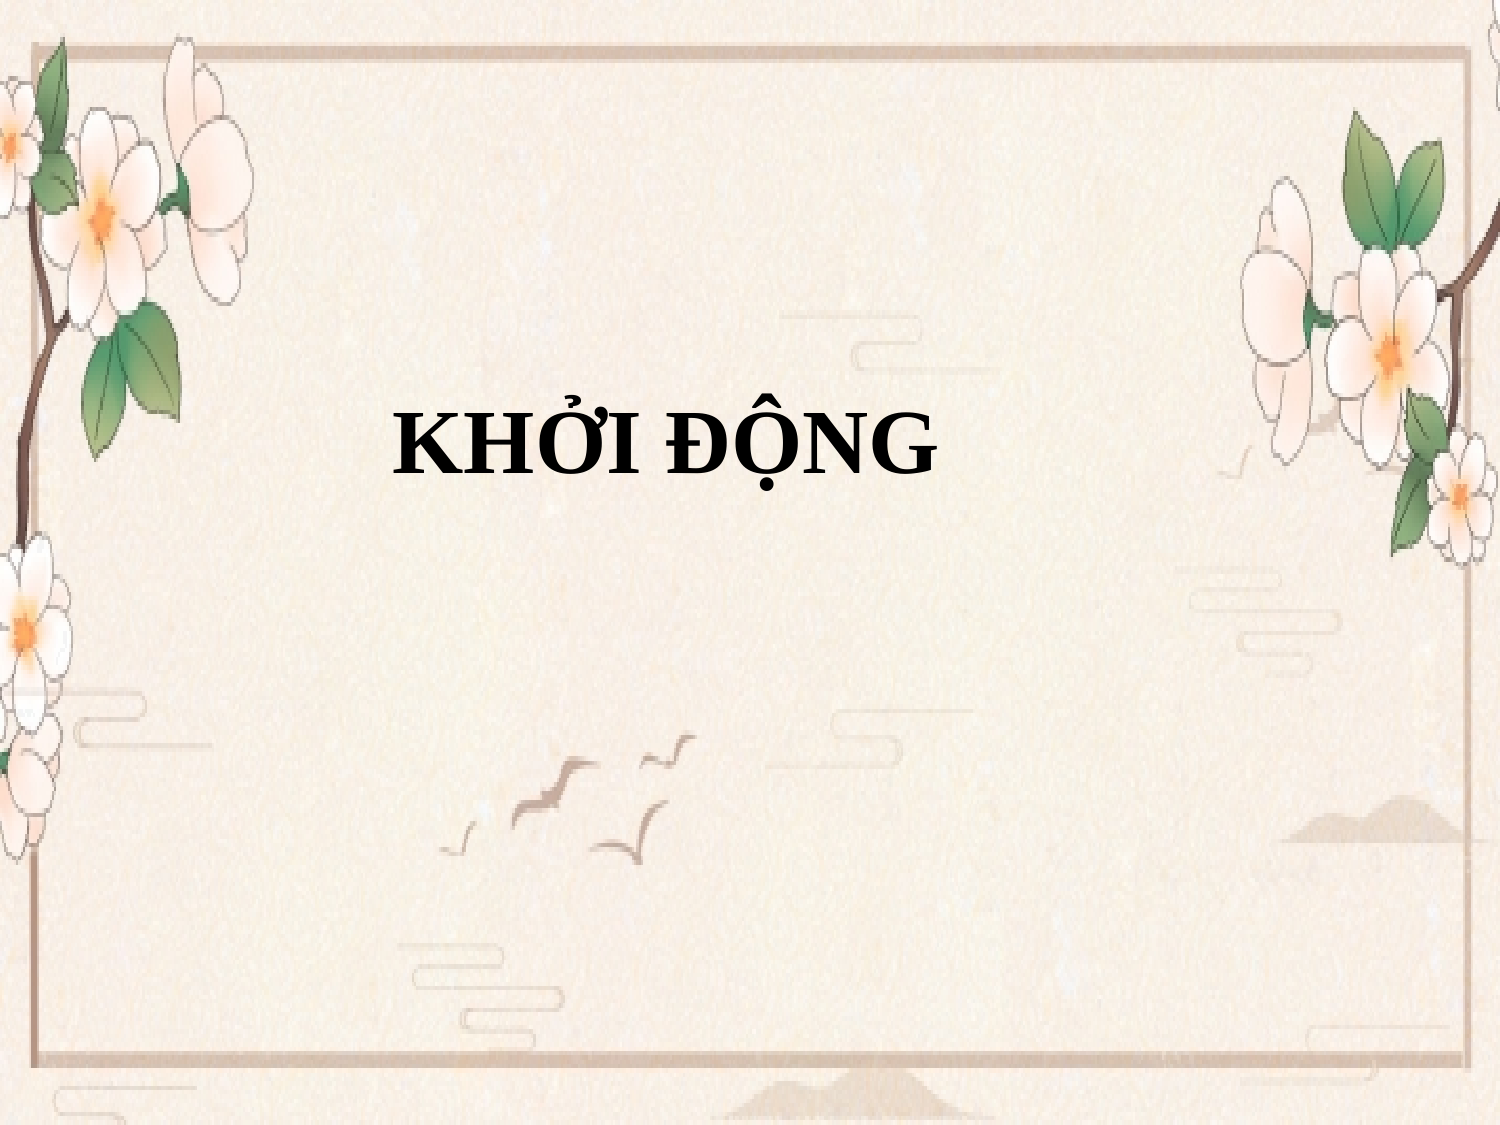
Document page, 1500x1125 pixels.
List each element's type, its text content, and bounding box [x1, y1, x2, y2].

picture [0, 0, 1500, 1125]
text_box KHỞI ĐỘNG [378, 374, 956, 500]
